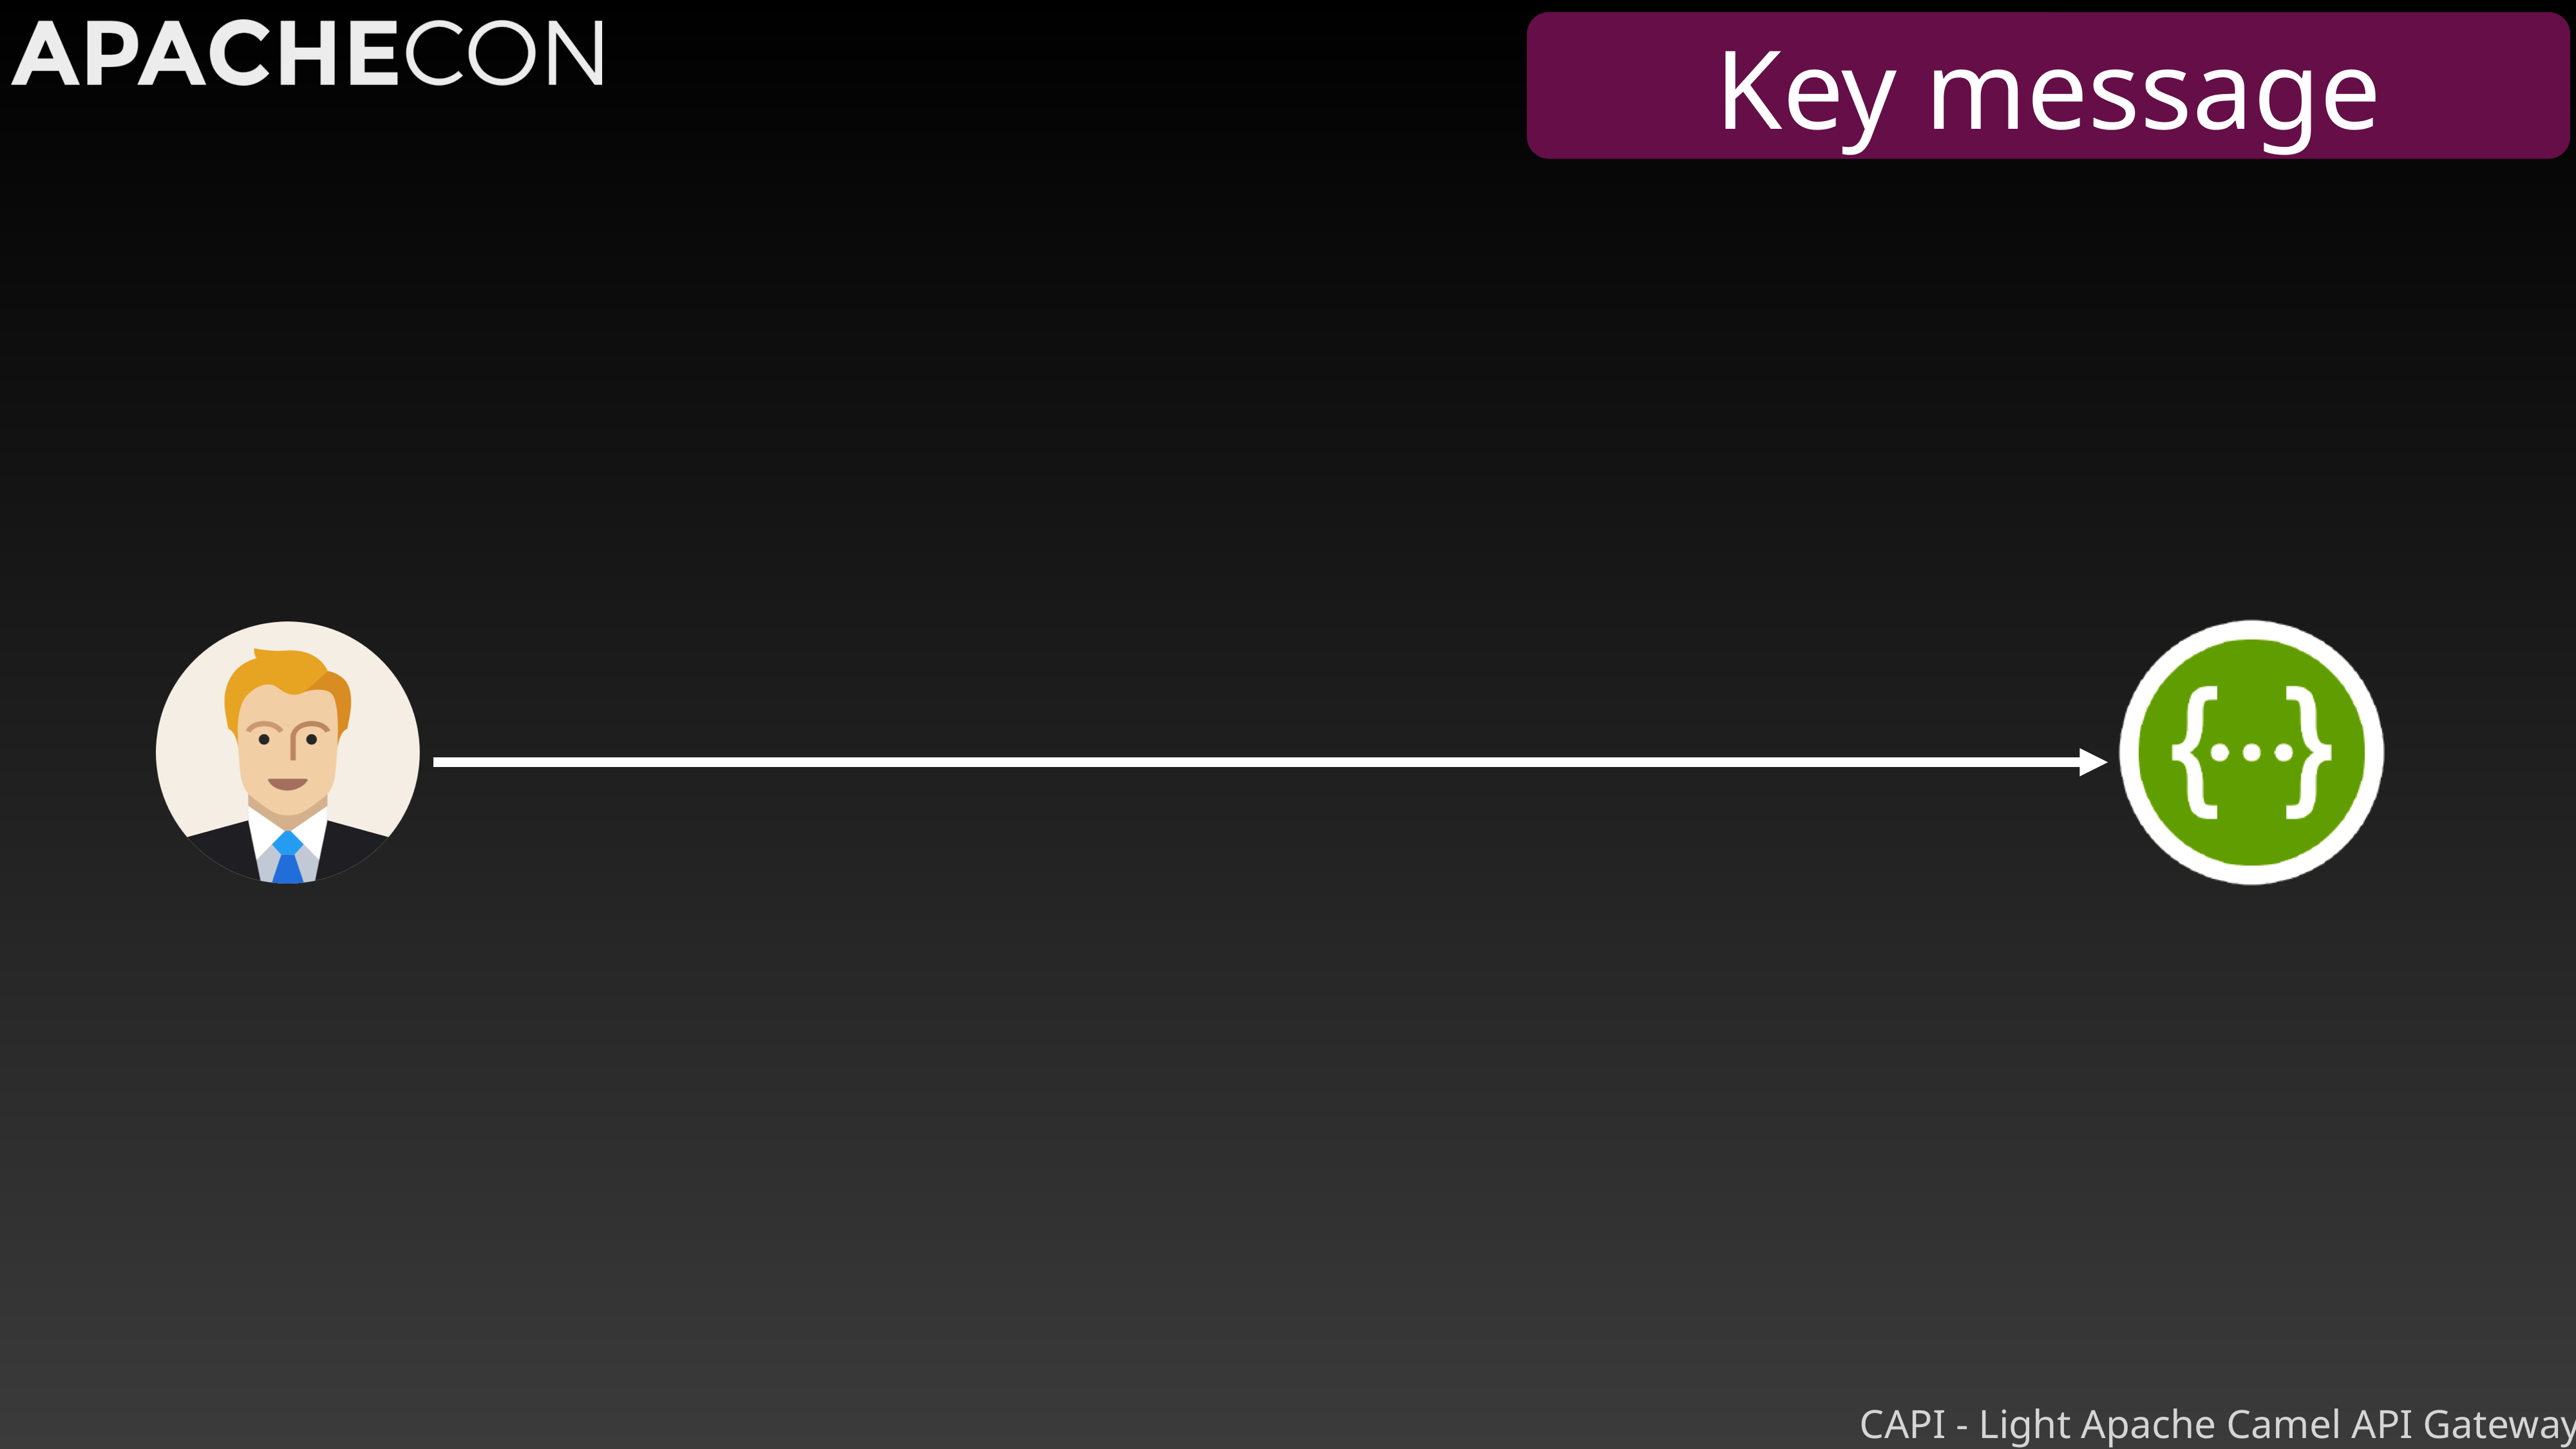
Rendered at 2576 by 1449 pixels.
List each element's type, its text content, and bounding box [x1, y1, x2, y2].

subtitle CAPI - Light Apache Camel API Gateway [1066, 1394, 2576, 1449]
picture [11, 19, 602, 86]
text_box Key message [1526, 12, 2571, 159]
picture [2119, 620, 2385, 886]
picture [156, 621, 422, 884]
text_box [433, 758, 2108, 766]
